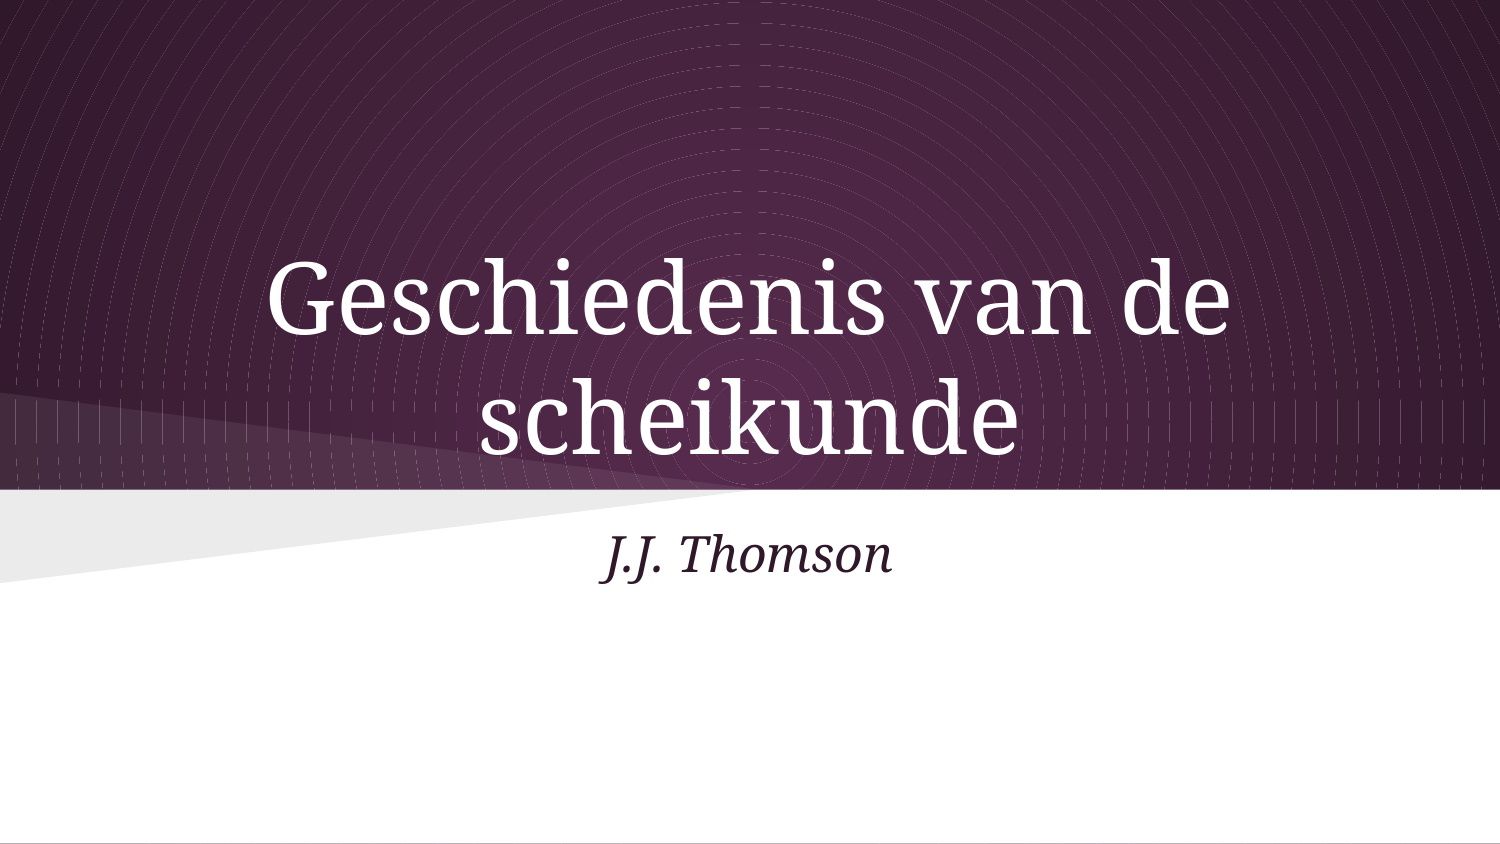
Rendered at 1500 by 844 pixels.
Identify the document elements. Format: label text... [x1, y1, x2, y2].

title Geschiedenis van de scheikunde [112, 286, 1388, 490]
subtitle J.J. Thomson [112, 507, 1388, 617]
